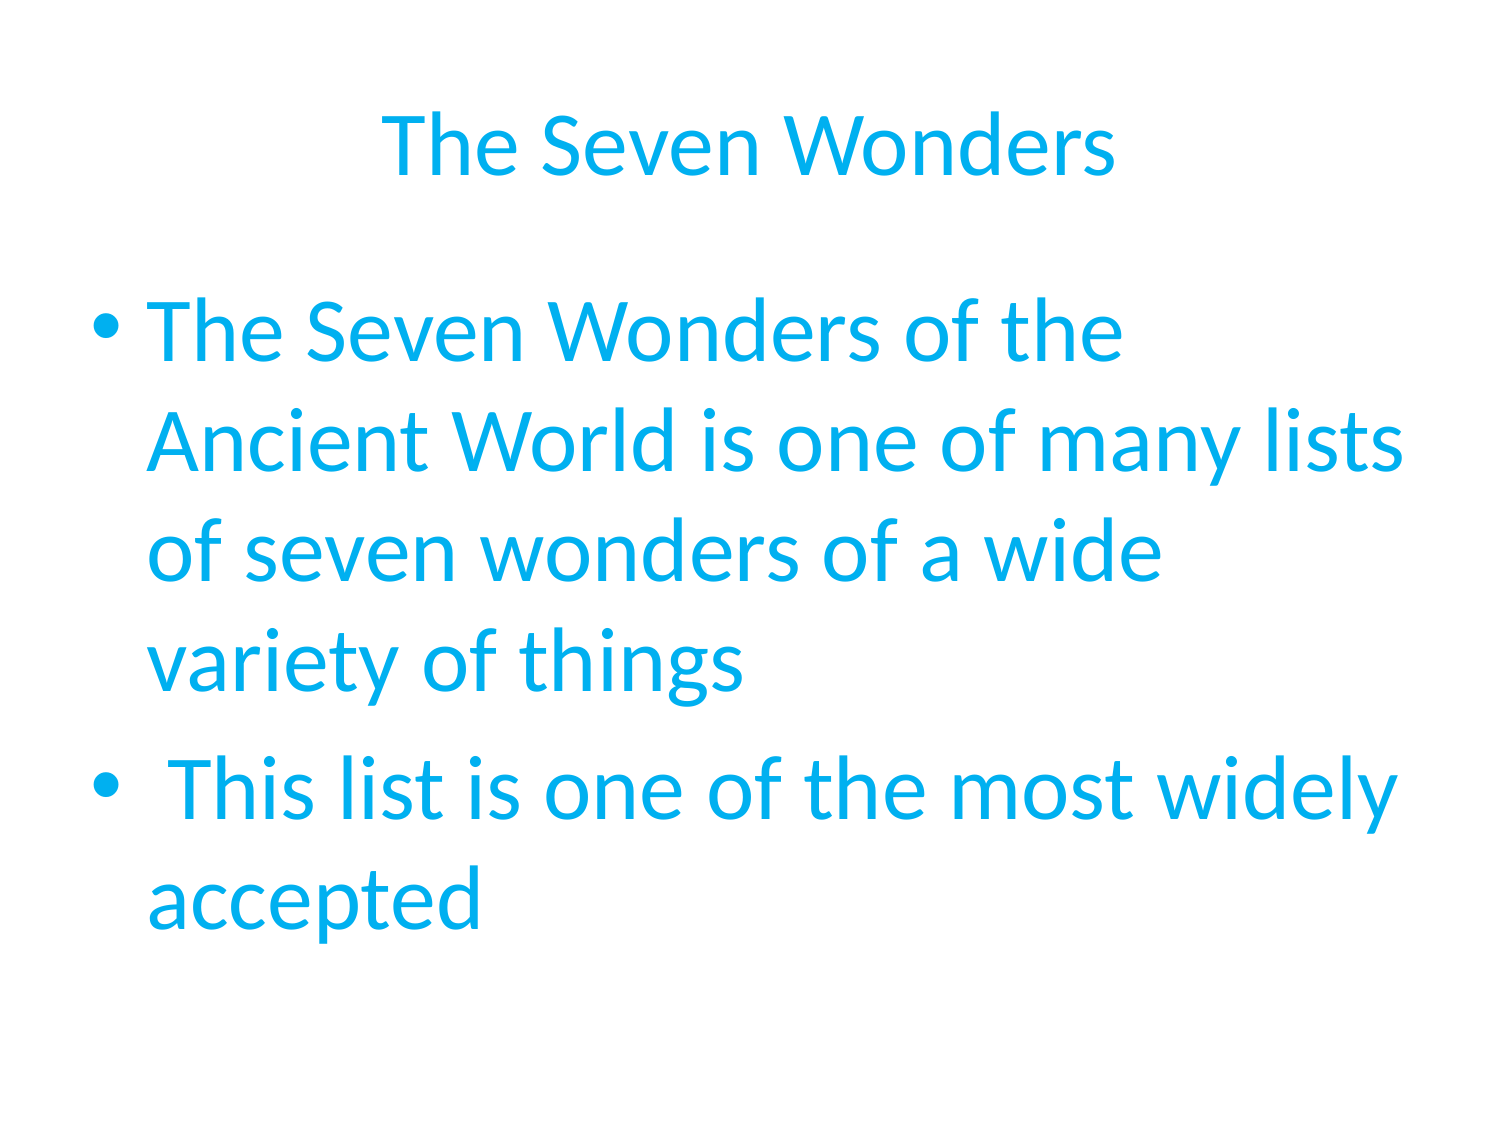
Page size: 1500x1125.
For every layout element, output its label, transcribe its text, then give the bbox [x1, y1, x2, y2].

list The Seven Wonders of the Ancient World is one of many lists of seven wonders of a wide variety of things This list is one of the most widely accepted [75, 262, 1425, 1005]
title The Seven Wonders [75, 45, 1425, 233]
